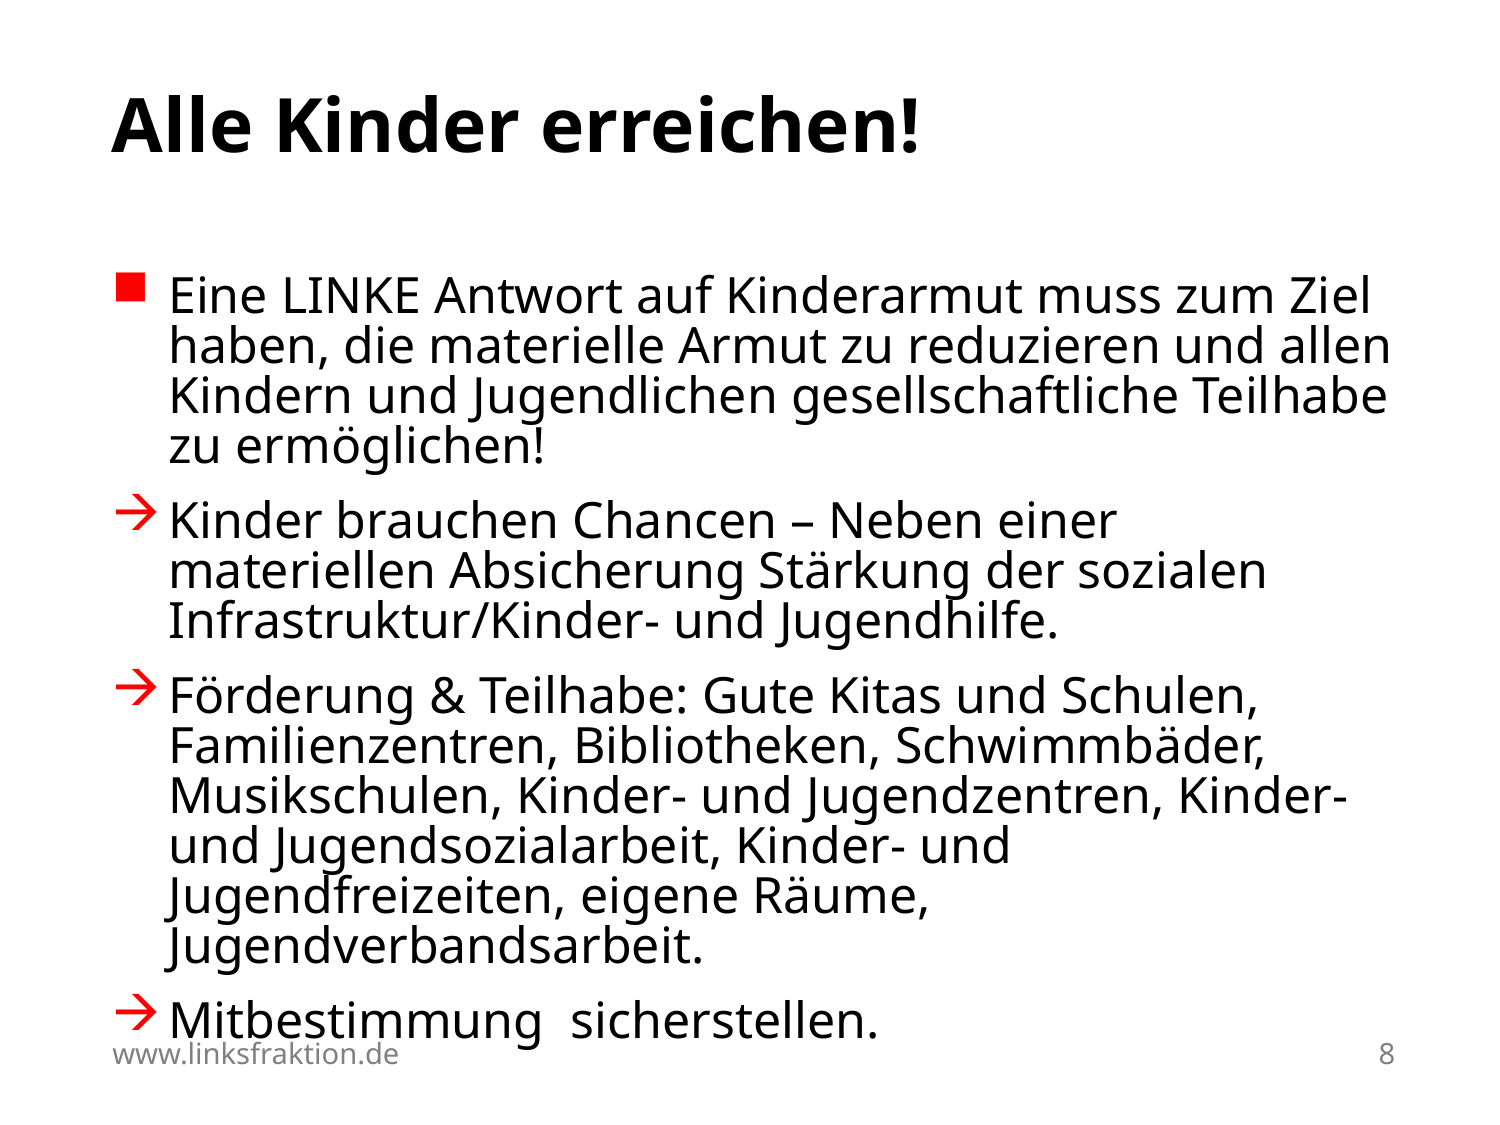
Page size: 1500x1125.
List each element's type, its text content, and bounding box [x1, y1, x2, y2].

title Alle Kinder erreichen! [111, 91, 1400, 244]
footer www.linksfraktion.de [111, 1015, 588, 1095]
list Eine LINKE Antwort auf Kinderarmut muss zum Ziel haben, die materielle Armut zu reduzieren und allen Kindern und Jugendlichen gesellschaftliche Teilhabe zu ermöglichen! Kinder brauchen Chancen – Neben einer materiellen Absicherung Stärkung der sozialen Infrastruktur/Kinder- und Jugendhilfe. Förderung & Teilhabe: Gute Kitas und Schulen, Familienzentren, Bibliotheken, Schwimmbäder, Musikschulen, Kinder- und Jugendzentren, Kinder- und Jugendsozialarbeit, Kinder- und Jugendfreizeiten, eigene Räume, Jugendverbandsarbeit. Mitbestimmung sicherstellen. [111, 272, 1400, 977]
slide_number 8 [1045, 1015, 1396, 1095]
